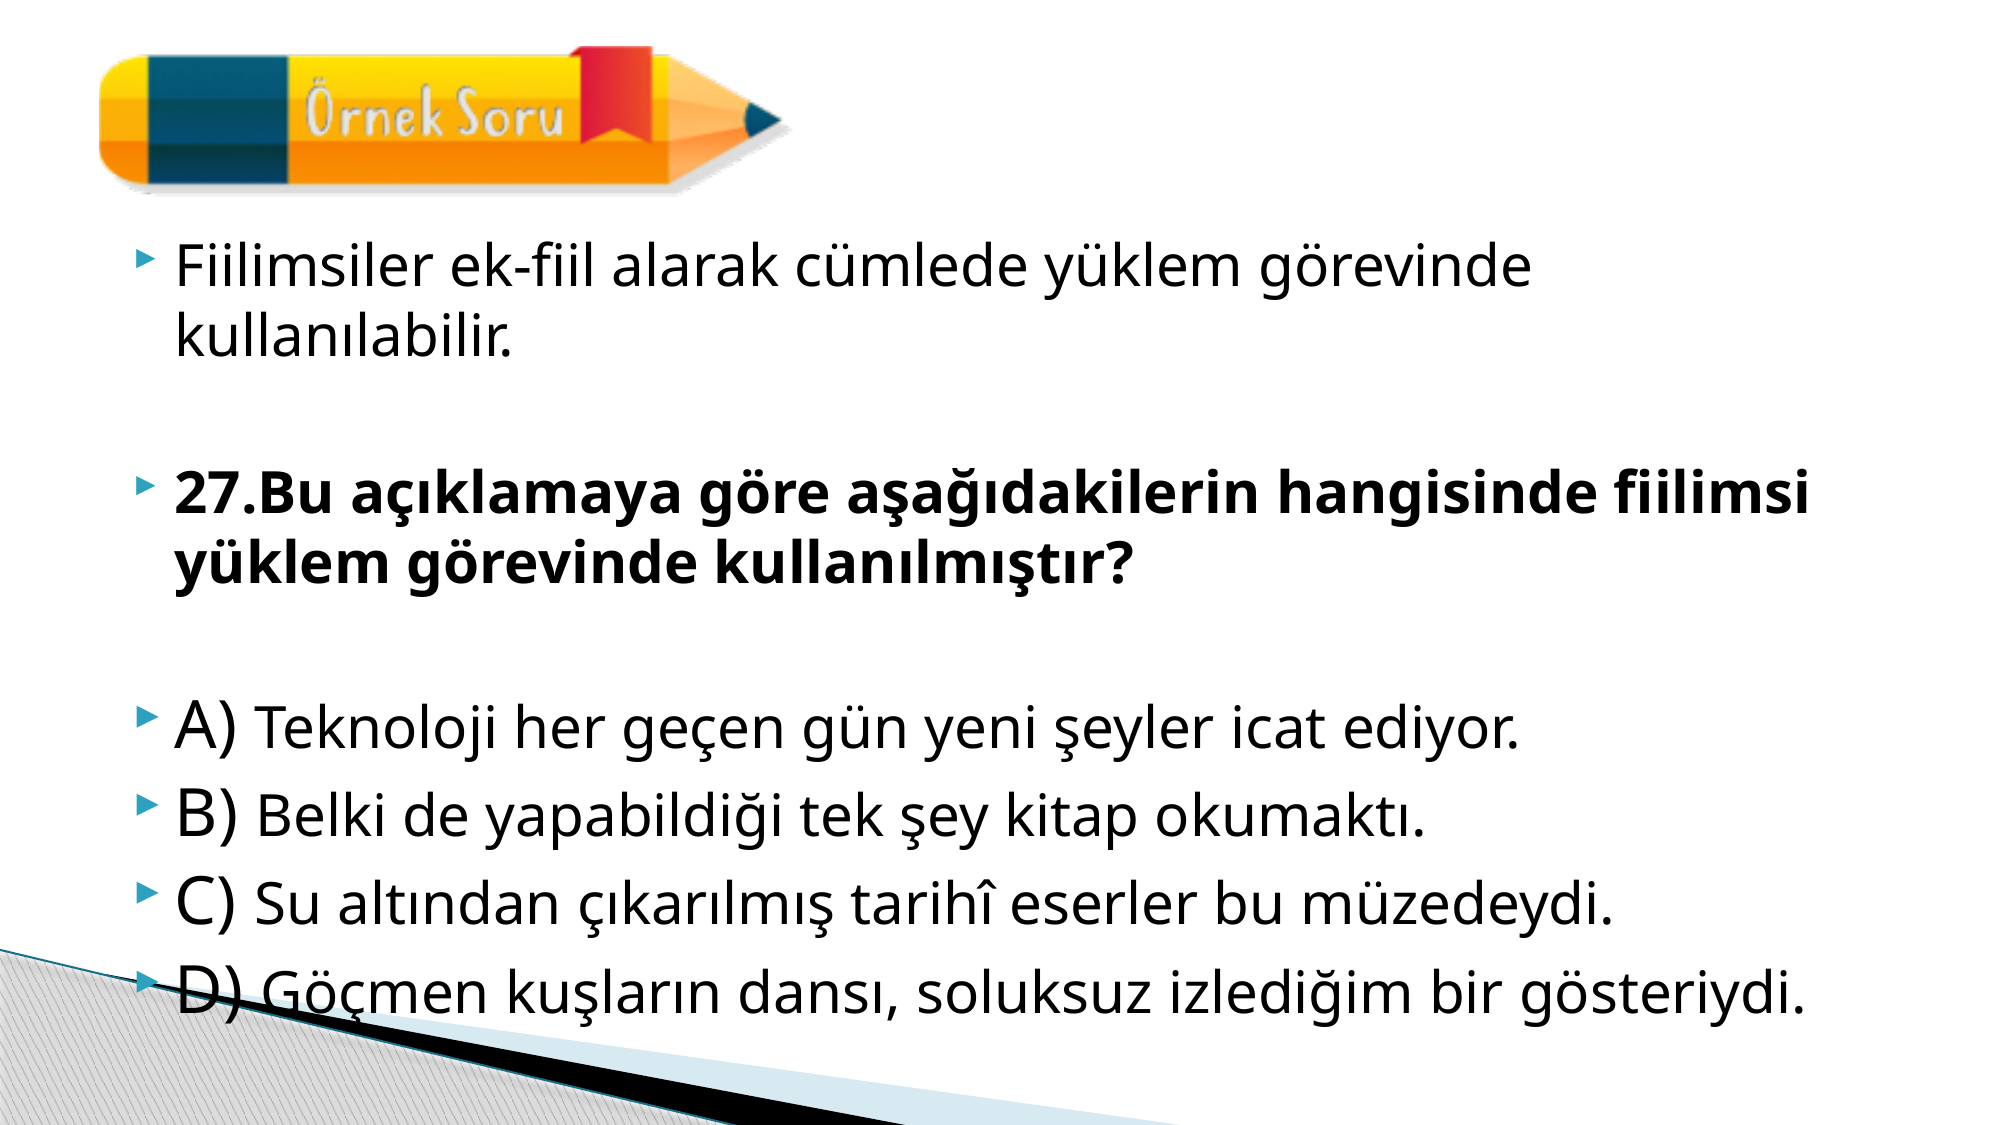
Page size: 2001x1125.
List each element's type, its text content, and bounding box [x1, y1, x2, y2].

list Fiilimsiler ek-fiil alarak cümlede yüklem görevinde kullanılabilir. 27.Bu açıklamaya göre aşağıdakilerin hangisinde fiilimsi yüklem görevinde kullanılmıştır? A) Teknoloji her geçen gün yeni şeyler icat ediyor. B) Belki de yapabildiği tek şey kitap okumaktı. C) Su altından çıkarılmış tarihî eserler bu müzedeydi. D) Göçmen kuşların dansı, soluksuz izlediğim bir gösteriydi. [99, 221, 1900, 934]
picture [99, 46, 794, 199]
